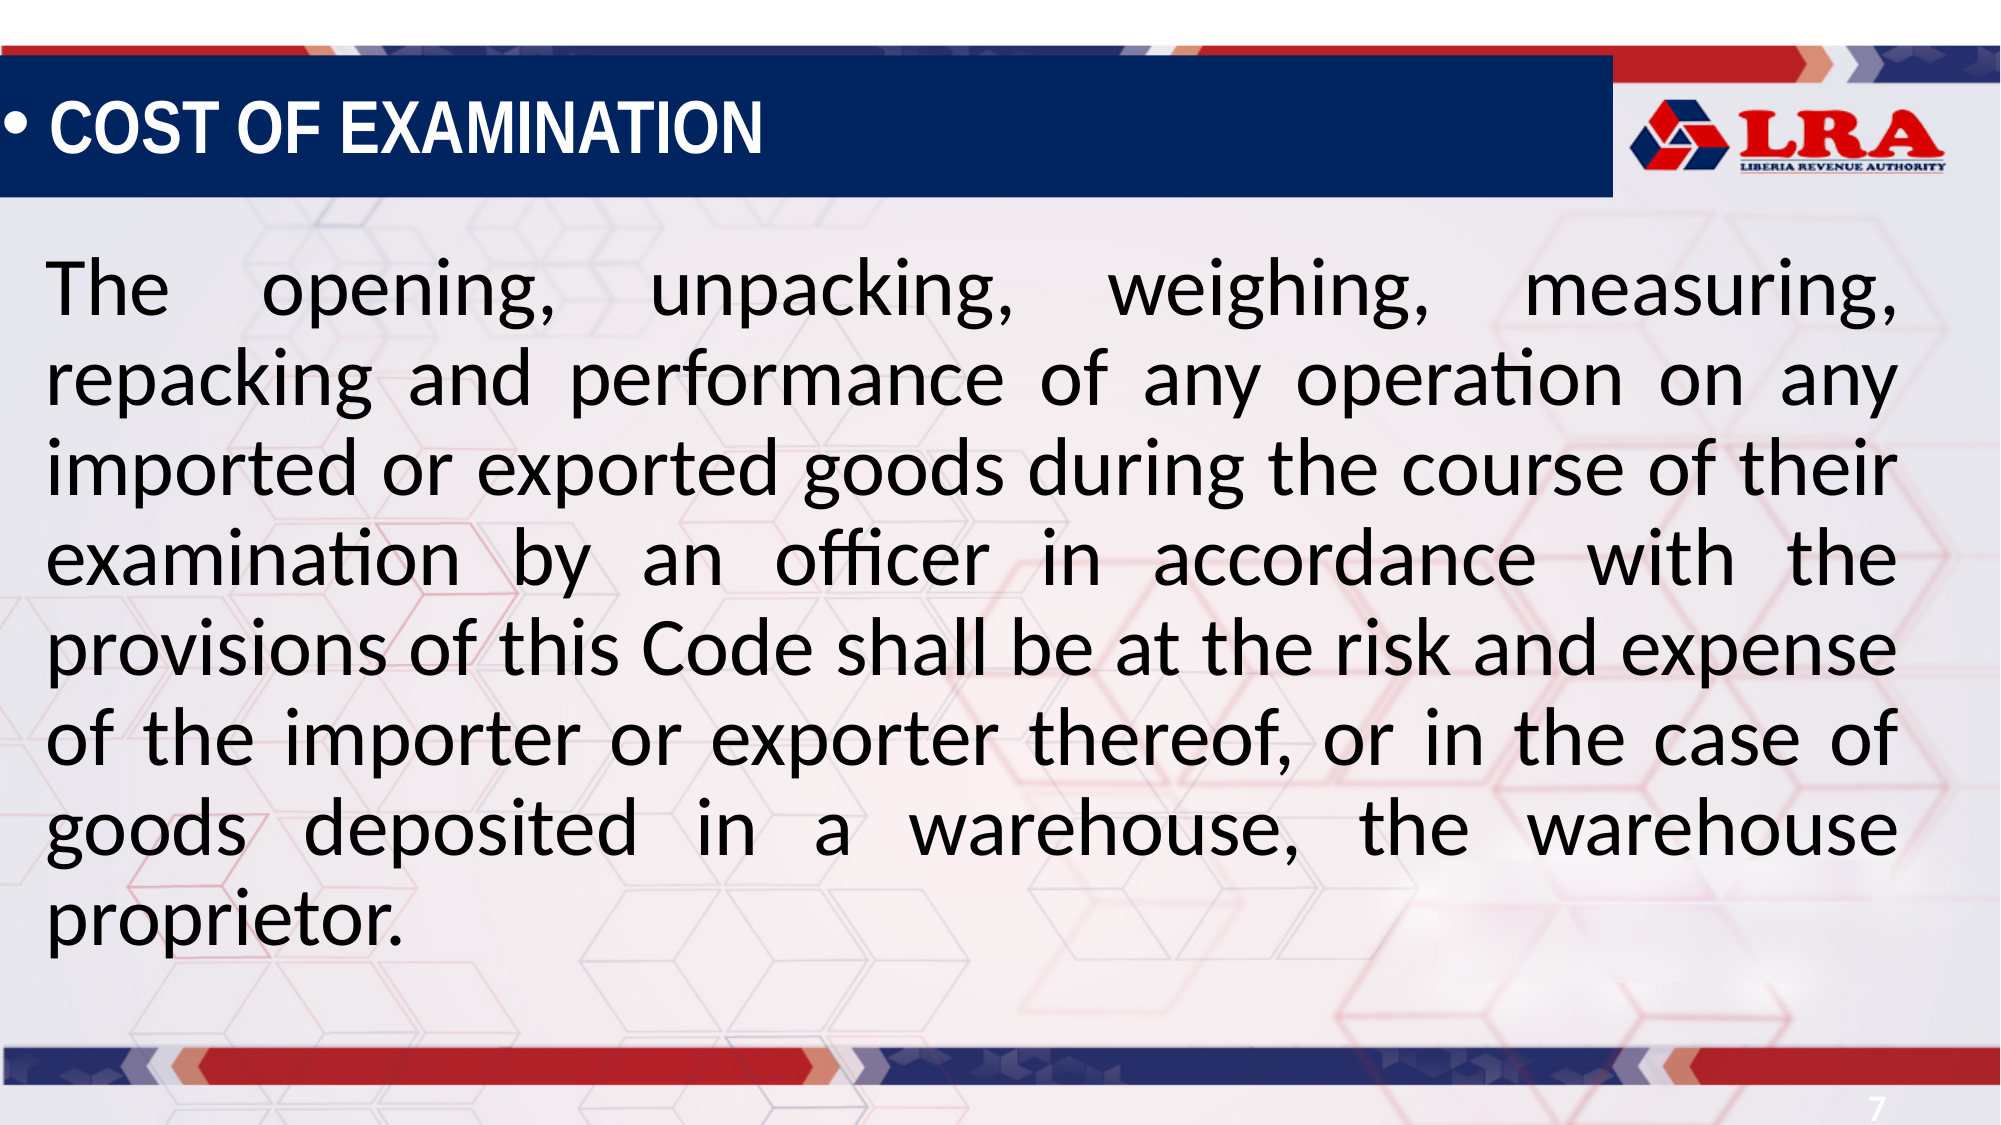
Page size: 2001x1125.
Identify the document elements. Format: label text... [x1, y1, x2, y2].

picture [0, 0, 2001, 1125]
slide_number 7 [1451, 1076, 1902, 1125]
text_box COST OF EXAMINATION [0, 55, 1613, 198]
text_box The opening, unpacking, weighing, measuring, repacking and performance of any operation on any imported or exported goods during the course of their examination by an officer in accordance with the provisions of this Code shall be at the risk and expense of the importer or exporter thereof, or in the case of goods deposited in a warehouse, the warehouse proprietor. [45, 167, 1902, 964]
